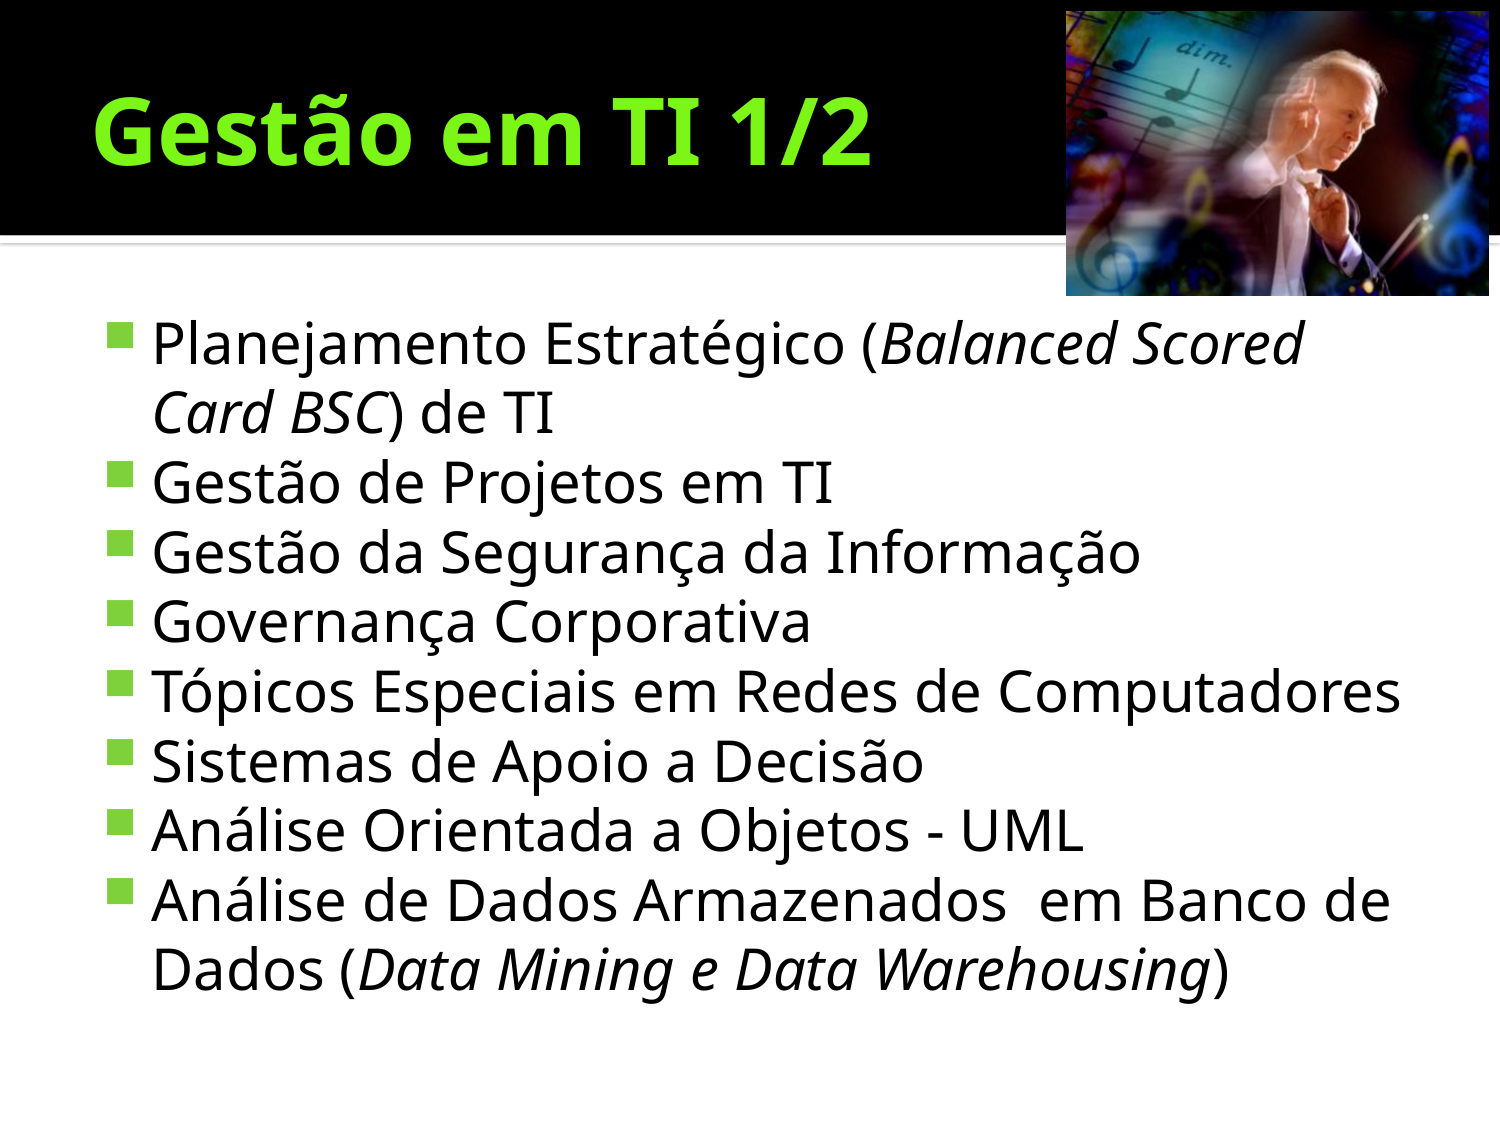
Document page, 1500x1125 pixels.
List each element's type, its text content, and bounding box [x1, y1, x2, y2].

title Gestão em TI 1/2 [75, 25, 1060, 231]
picture [1066, 11, 1489, 297]
list Planejamento Estratégico (Balanced Scored Card BSC) de TI Gestão de Projetos em TI Gestão da Segurança da Informação Governança Corporativa Tópicos Especiais em Redes de Computadores Sistemas de Apoio a Decisão Análise Orientada a Objetos - UML Análise de Dados Armazenados em Banco de Dados (Data Mining e Data Warehousing) [75, 291, 1425, 1050]
picture [1150, 11, 1161, 15]
